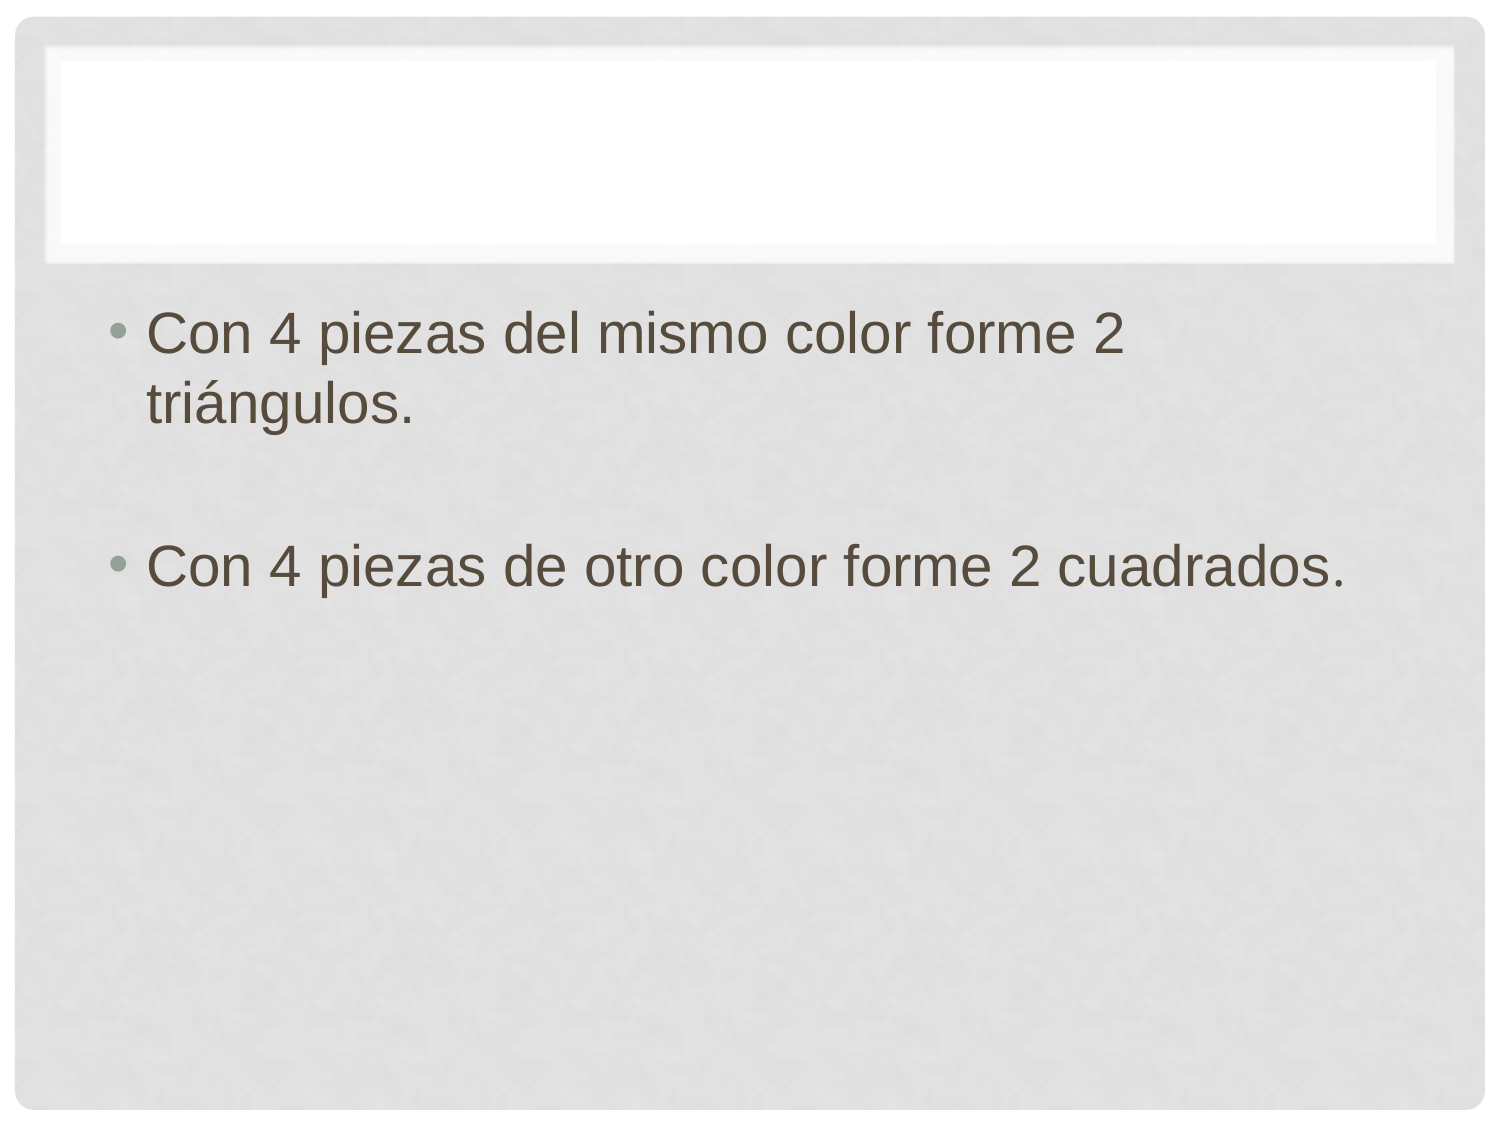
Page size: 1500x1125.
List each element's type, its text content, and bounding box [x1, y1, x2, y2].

list Con 4 piezas del mismo color forme 2 triángulos. Con 4 piezas de otro color forme 2 cuadrados. [75, 287, 1425, 1005]
